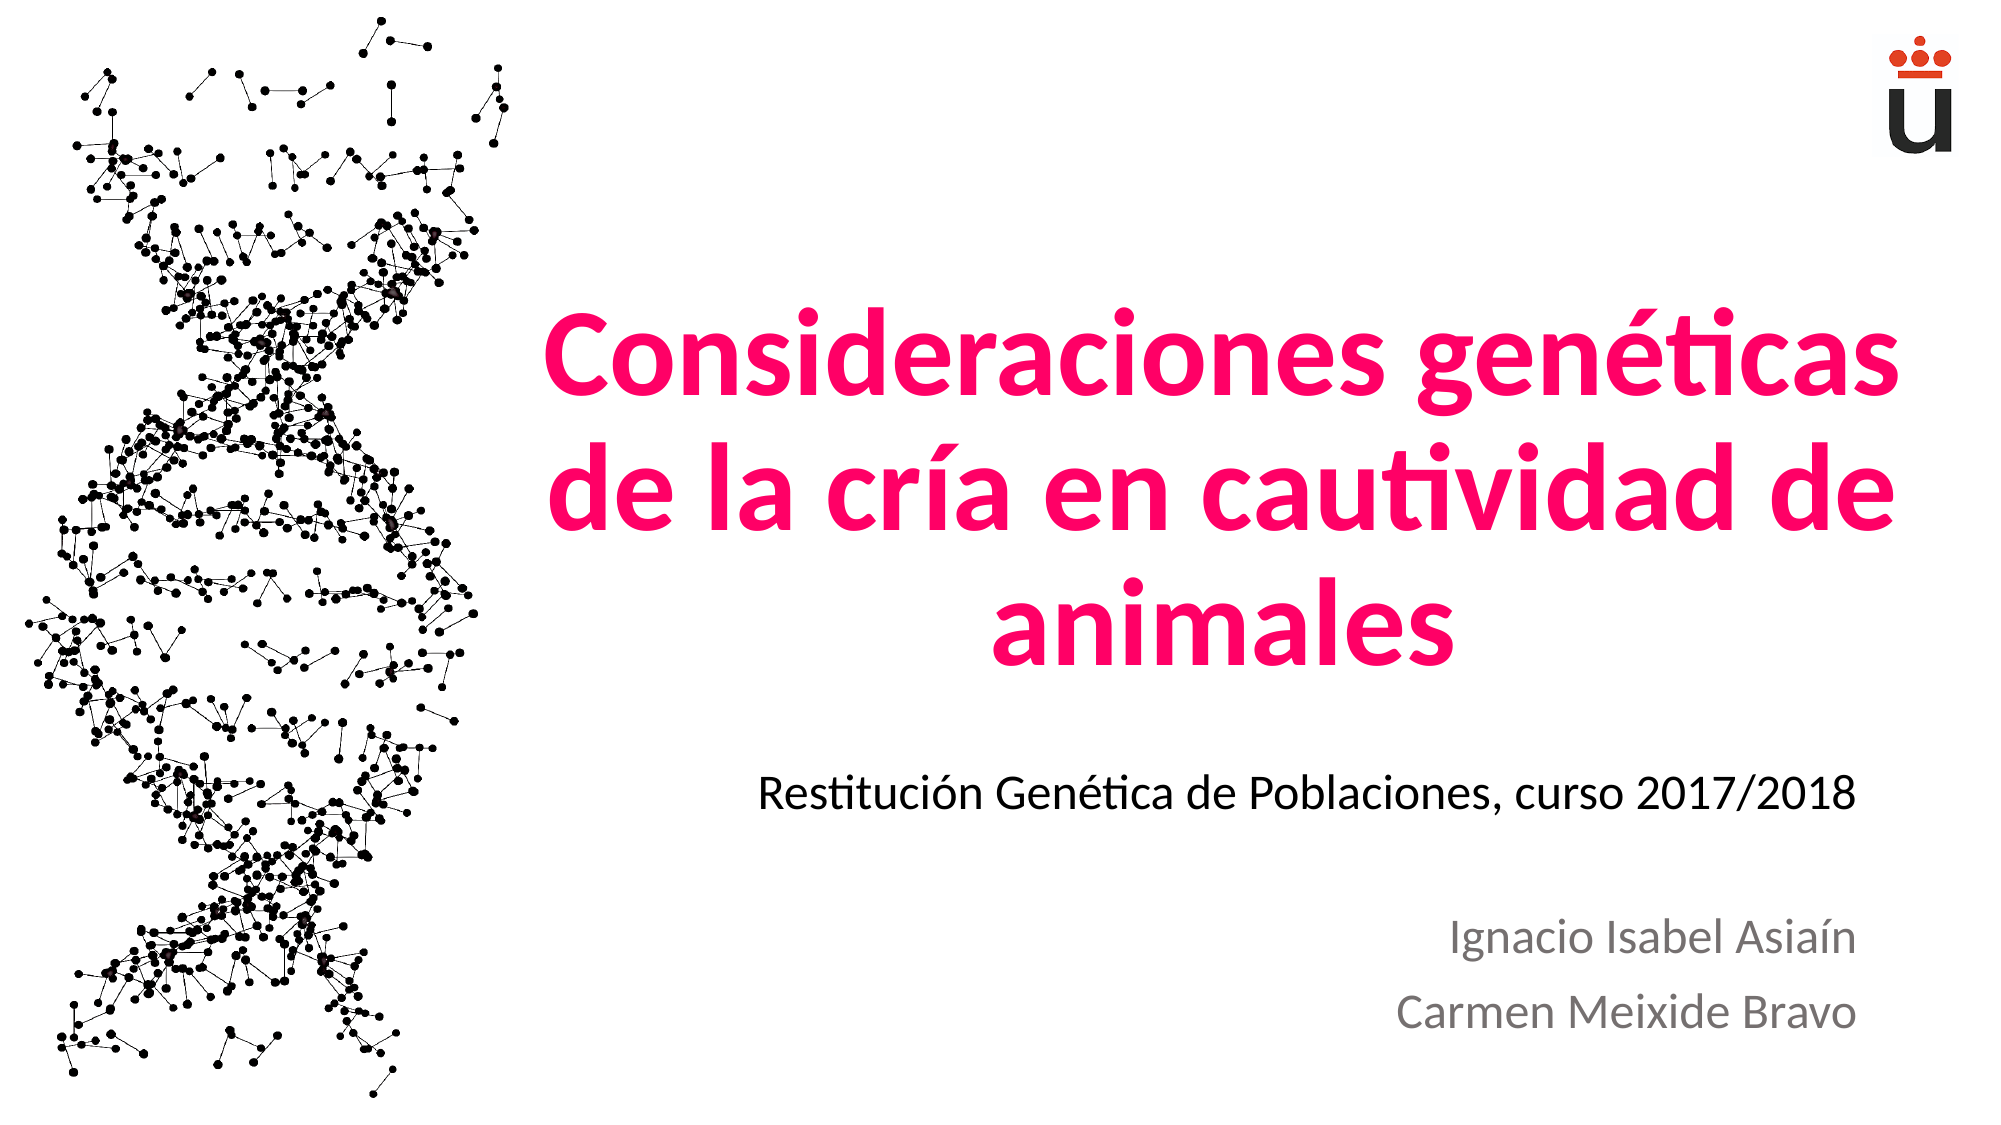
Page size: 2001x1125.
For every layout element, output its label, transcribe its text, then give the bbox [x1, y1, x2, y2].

title Consideraciones genéticas de la cría en cautividad de animales [538, 244, 1947, 700]
picture [0, 0, 534, 1125]
subtitle Restitución Genética de Poblaciones, curso 2017/2018 [716, 758, 1873, 845]
text_box Ignacio Isabel Asiaín Carmen Meixide Bravo [1200, 903, 1873, 1083]
picture [1871, 34, 1959, 157]
